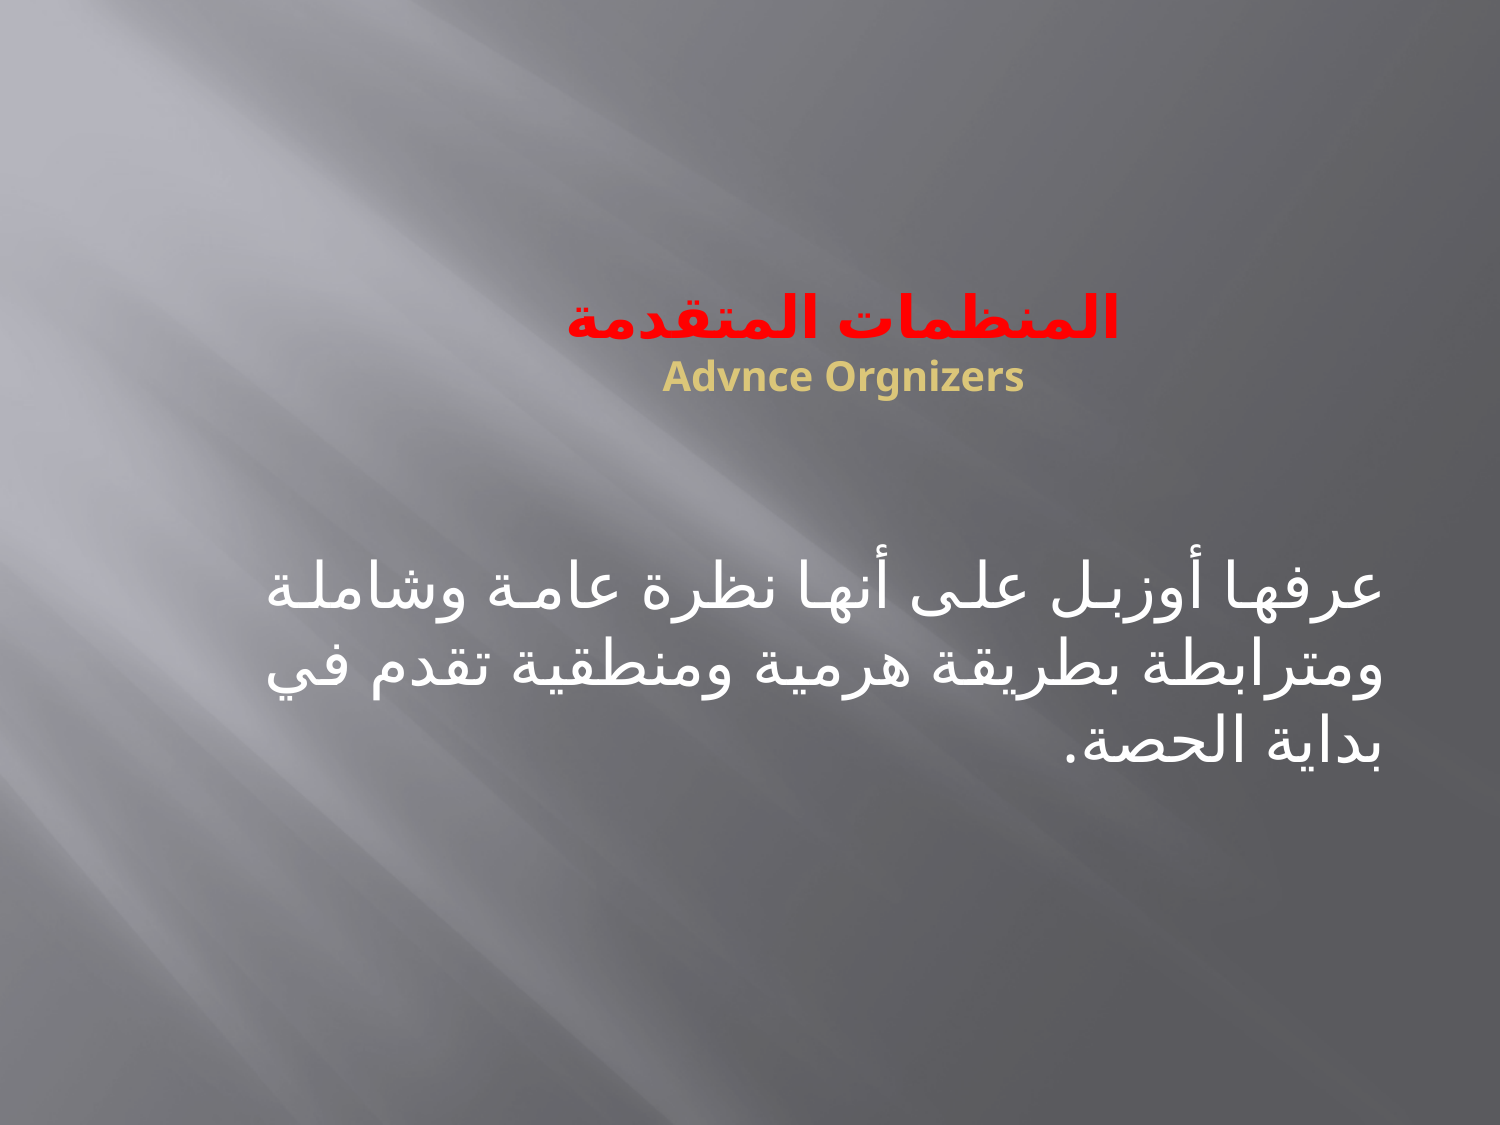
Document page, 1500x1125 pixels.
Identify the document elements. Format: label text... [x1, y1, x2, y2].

list عرفها أوزبل على أنها نظرة عامة وشاملة ومترابطة بطريقة هرمية ومنطقية تقدم في بداية الحصة. [249, 537, 1413, 786]
title المنظمات المتقدمة Advnce Orgnizers [262, 99, 1425, 400]
